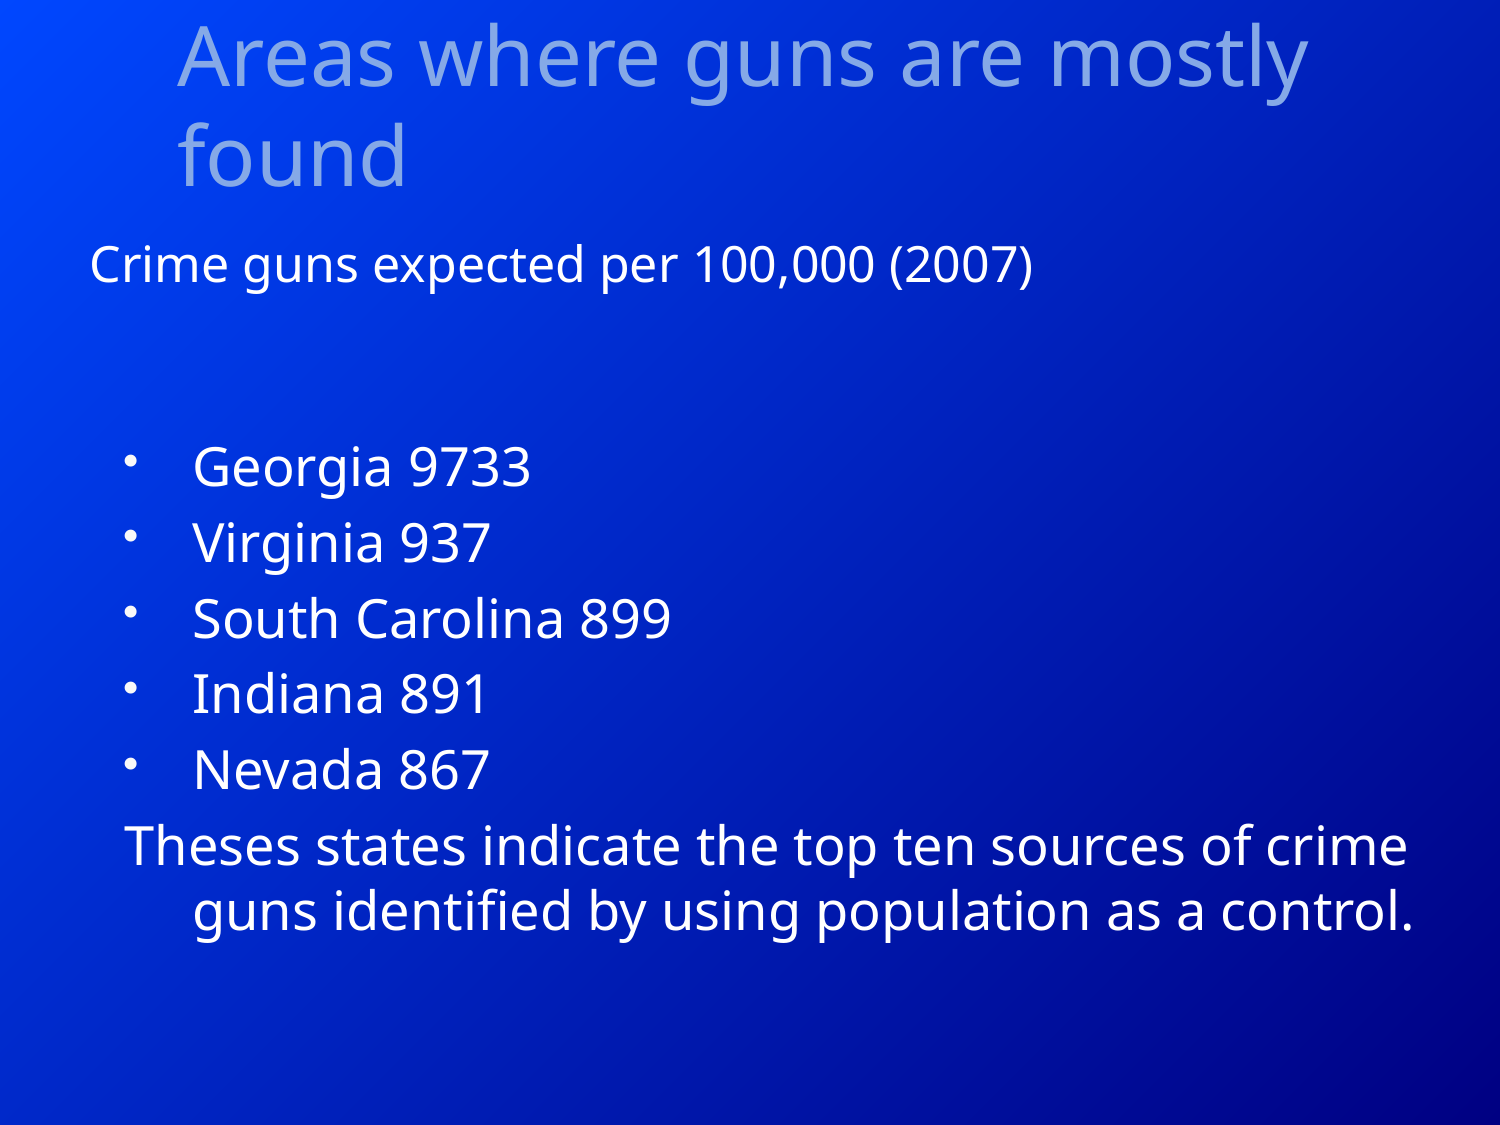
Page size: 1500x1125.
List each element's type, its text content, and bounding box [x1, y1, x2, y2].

list Crime guns expected per 100,000 (2007) [75, 224, 1425, 400]
title Areas where guns are mostly found [162, 112, 1500, 211]
list Georgia 9733 Virginia 937 South Carolina 899 Indiana 891 Nevada 867 Theses states indicate the top ten sources of crime guns identified by using population as a control. [87, 425, 1463, 1125]
